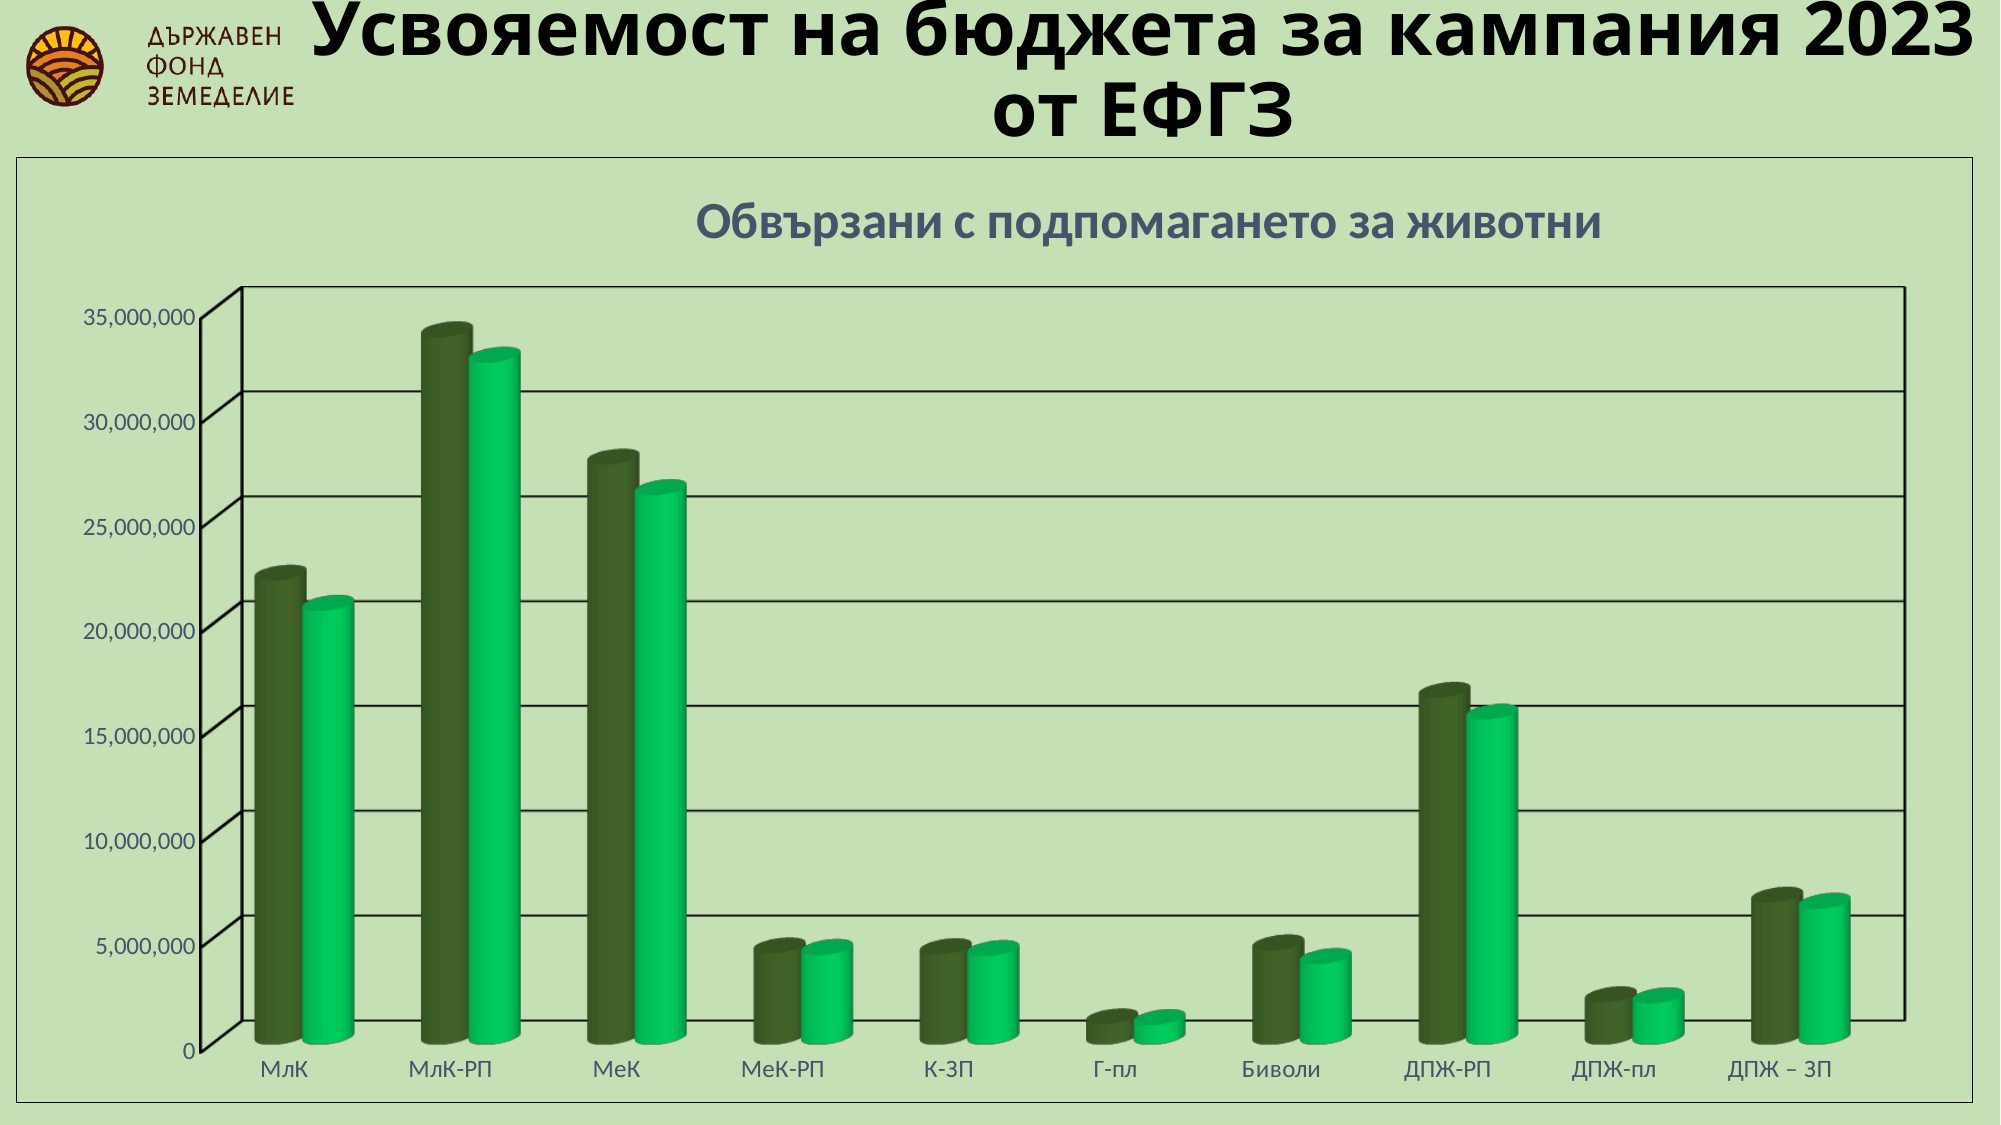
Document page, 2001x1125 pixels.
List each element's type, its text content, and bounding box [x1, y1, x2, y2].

picture [0, 0, 319, 133]
title Усвояемост на бюджета за кампания 2023 от ЕФГЗ [287, 5, 2000, 139]
chart [16, 157, 1973, 1104]
